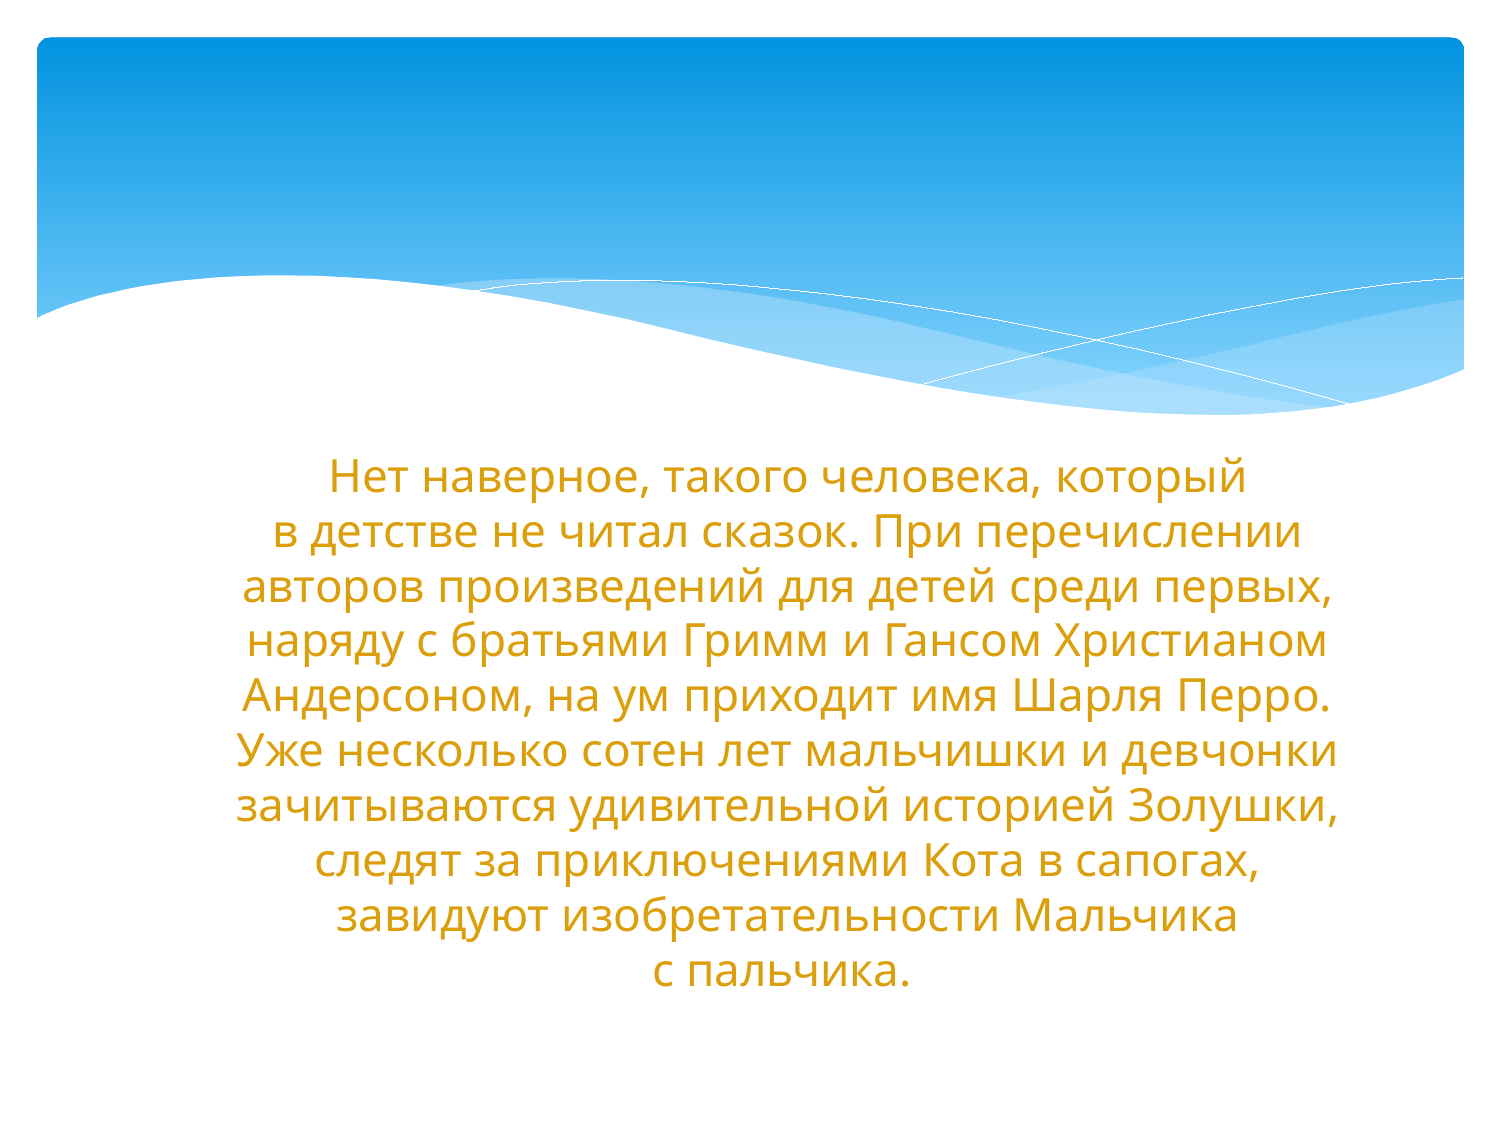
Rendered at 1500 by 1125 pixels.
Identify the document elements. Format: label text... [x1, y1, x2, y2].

list Нет наверное, такого человека, который в детстве не читал сказок. При перечислении авторов произведений для детей среди первых, наряду с братьями Гримм и Гансом Христианом Андерсоном, на ум приходит имя Шарля Перро. Уже несколько сотен лет мальчишки и девчонки зачитываются удивительной историей Золушки, следят за приключениями Кота в сапогах, завидуют изобретательности Мальчика с пальчика. [143, 438, 1359, 1005]
